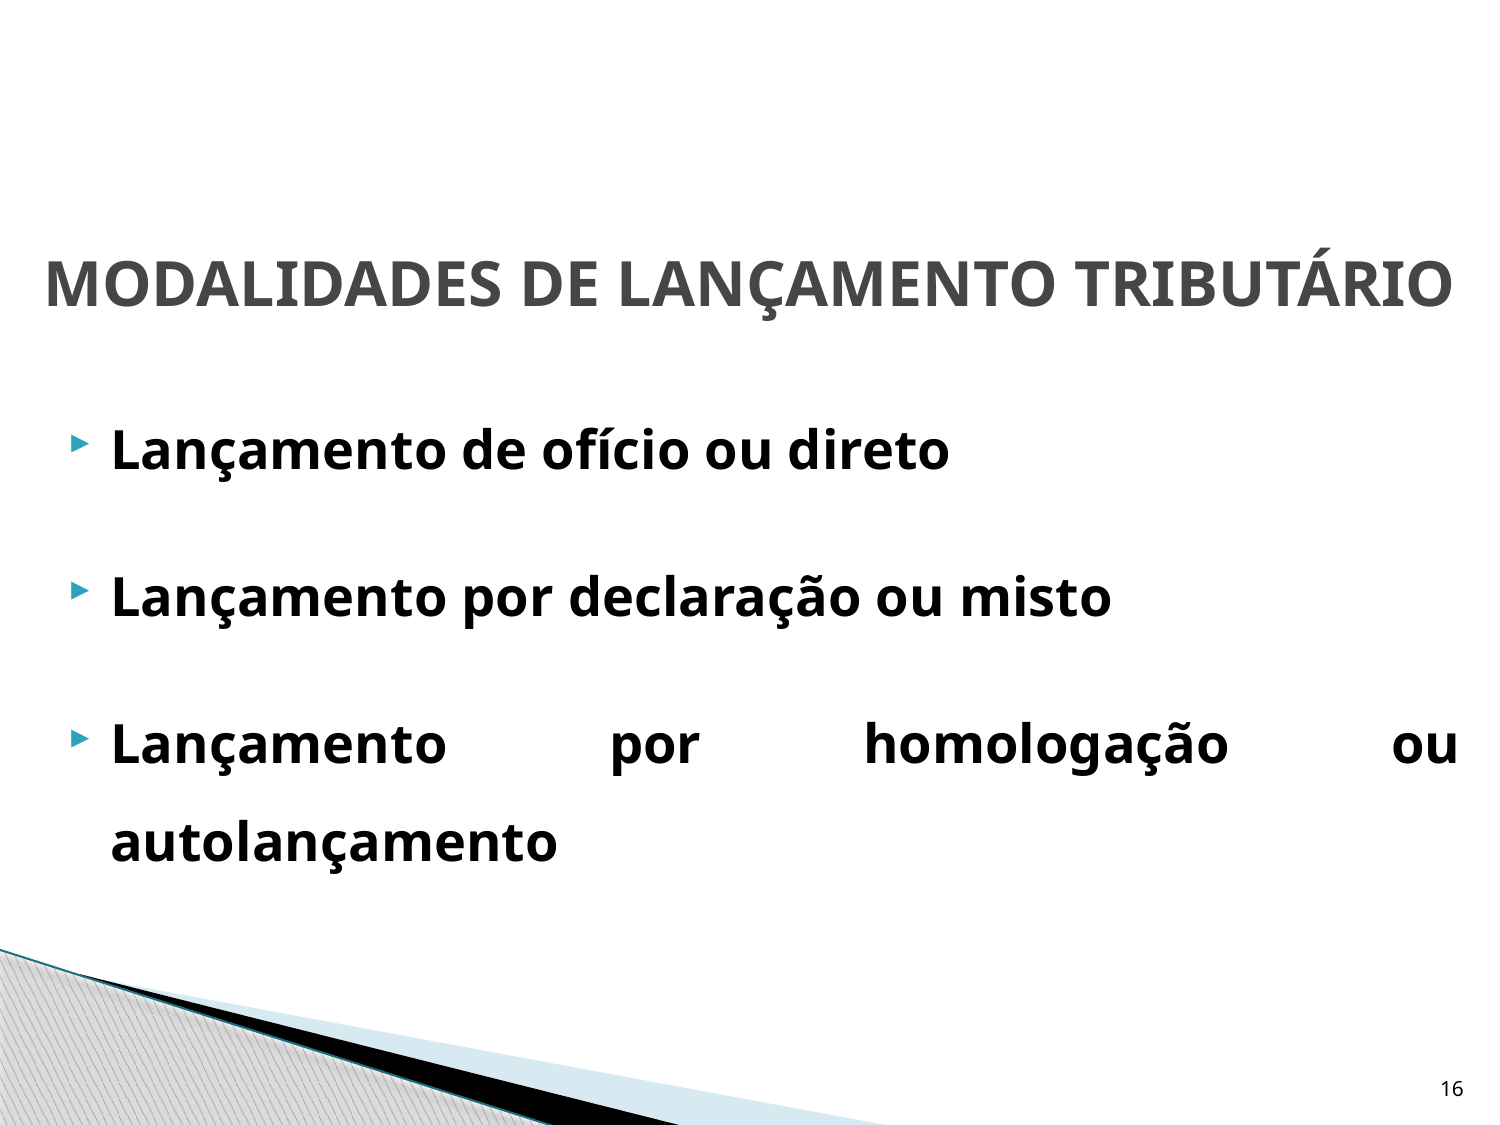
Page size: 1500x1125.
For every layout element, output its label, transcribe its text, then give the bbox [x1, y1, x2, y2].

title MODALIDADES DE LANÇAMENTO TRIBUTÁRIO [0, 246, 1500, 317]
list Lançamento de ofício ou direto Lançamento por declaração ou misto Lançamento por homologação ou autolançamento [34, 374, 1477, 1125]
